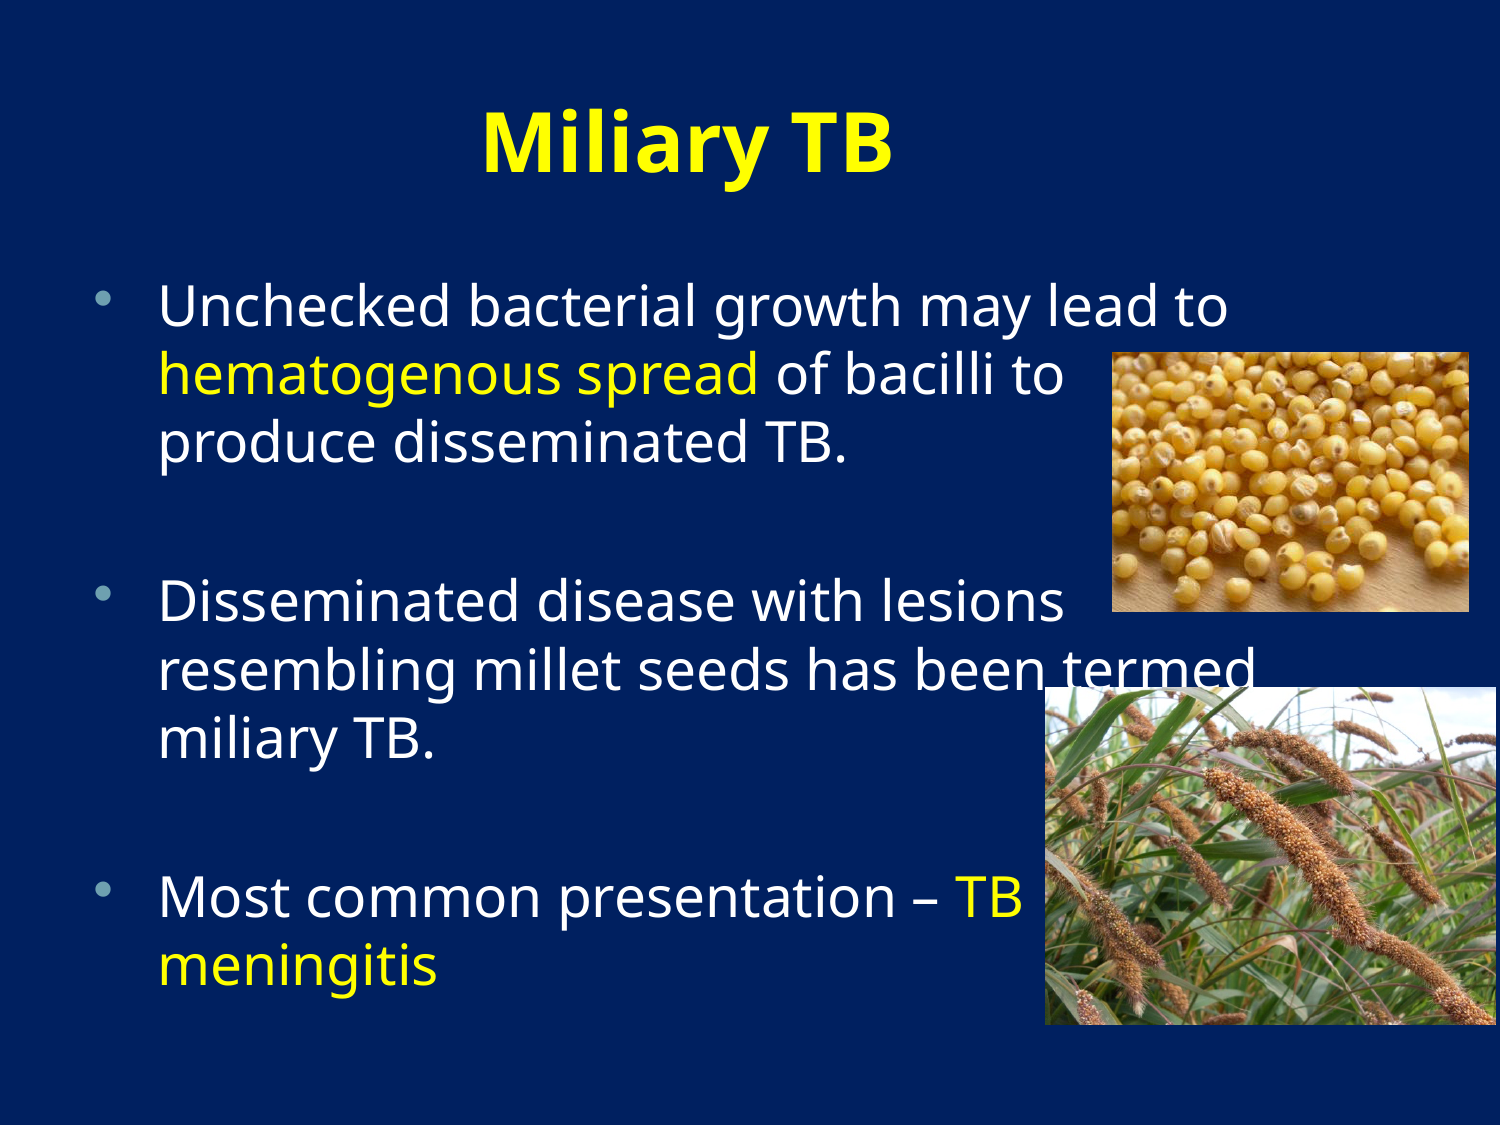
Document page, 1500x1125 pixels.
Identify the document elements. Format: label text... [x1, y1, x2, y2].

title Miliary TB [75, 45, 1300, 233]
picture [1112, 351, 1469, 612]
picture [1044, 687, 1496, 1026]
list Unchecked bacterial growth may lead to hematogenous spread of bacilli to produce disseminated TB. Disseminated disease with lesions resembling millet seeds has been termed miliary TB. Most common presentation – TB meningitis [75, 262, 1300, 1005]
